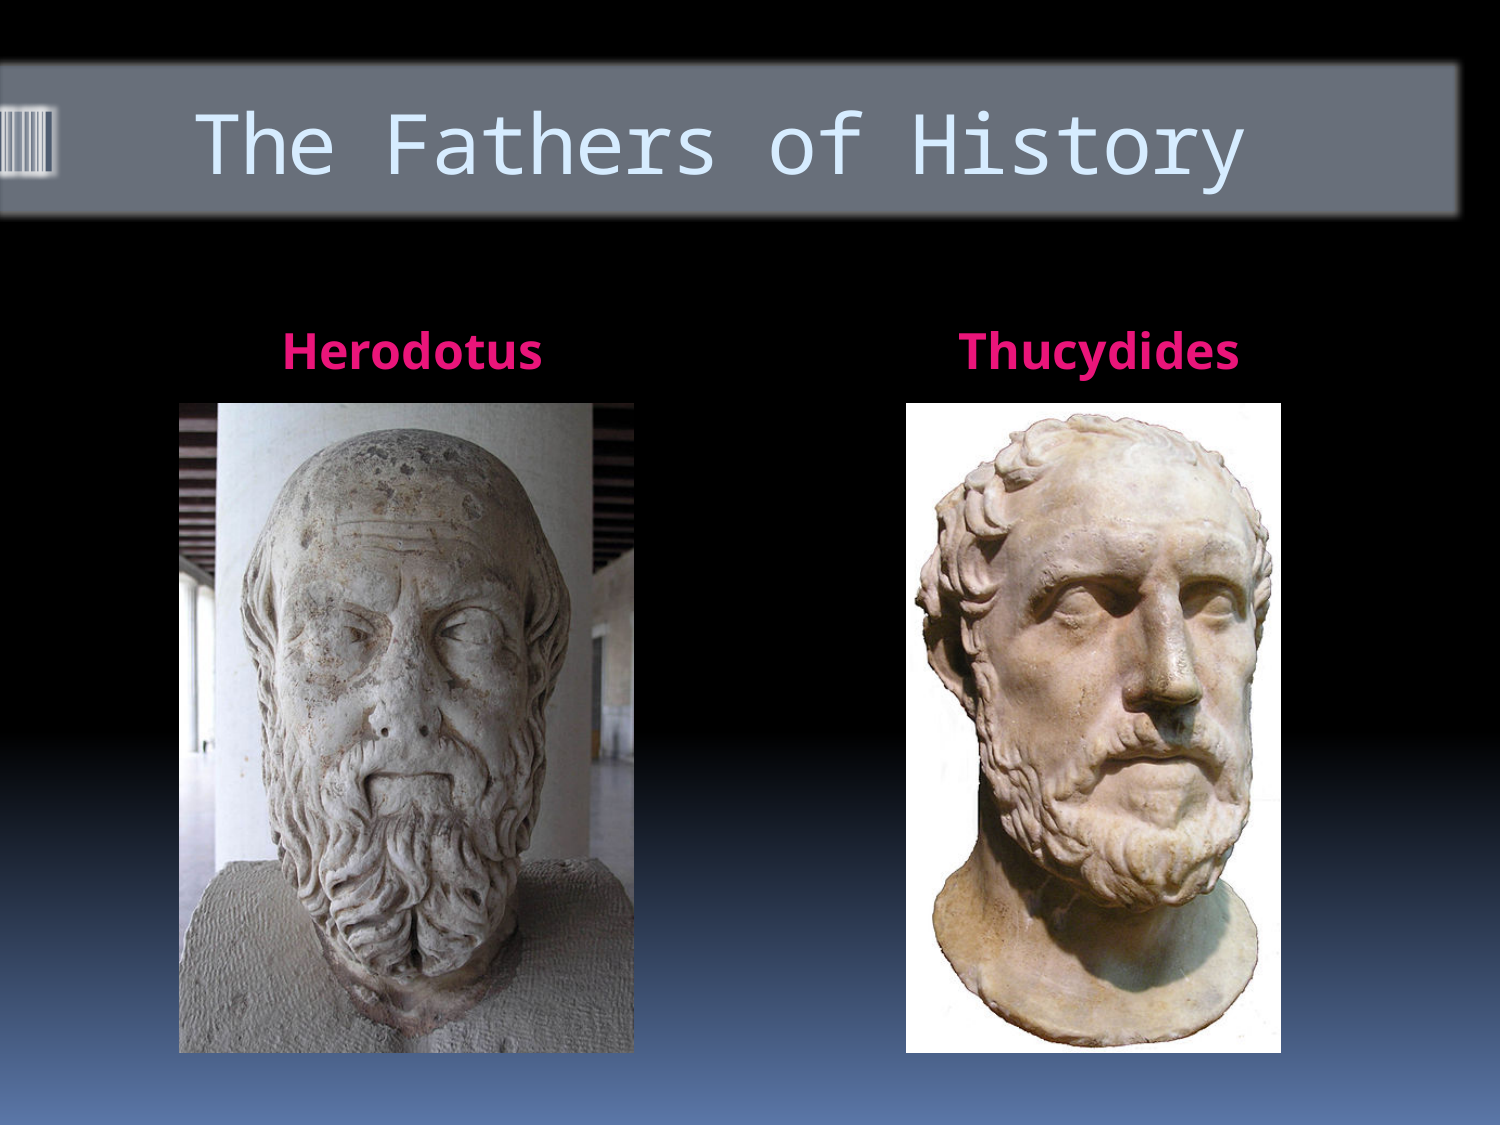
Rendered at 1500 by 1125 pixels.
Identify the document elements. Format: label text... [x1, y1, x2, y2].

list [178, 402, 635, 1054]
list Herodotus [75, 296, 738, 402]
title The Fathers of History [82, 83, 1358, 234]
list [906, 402, 1281, 1054]
list Thucydides [761, 296, 1425, 402]
